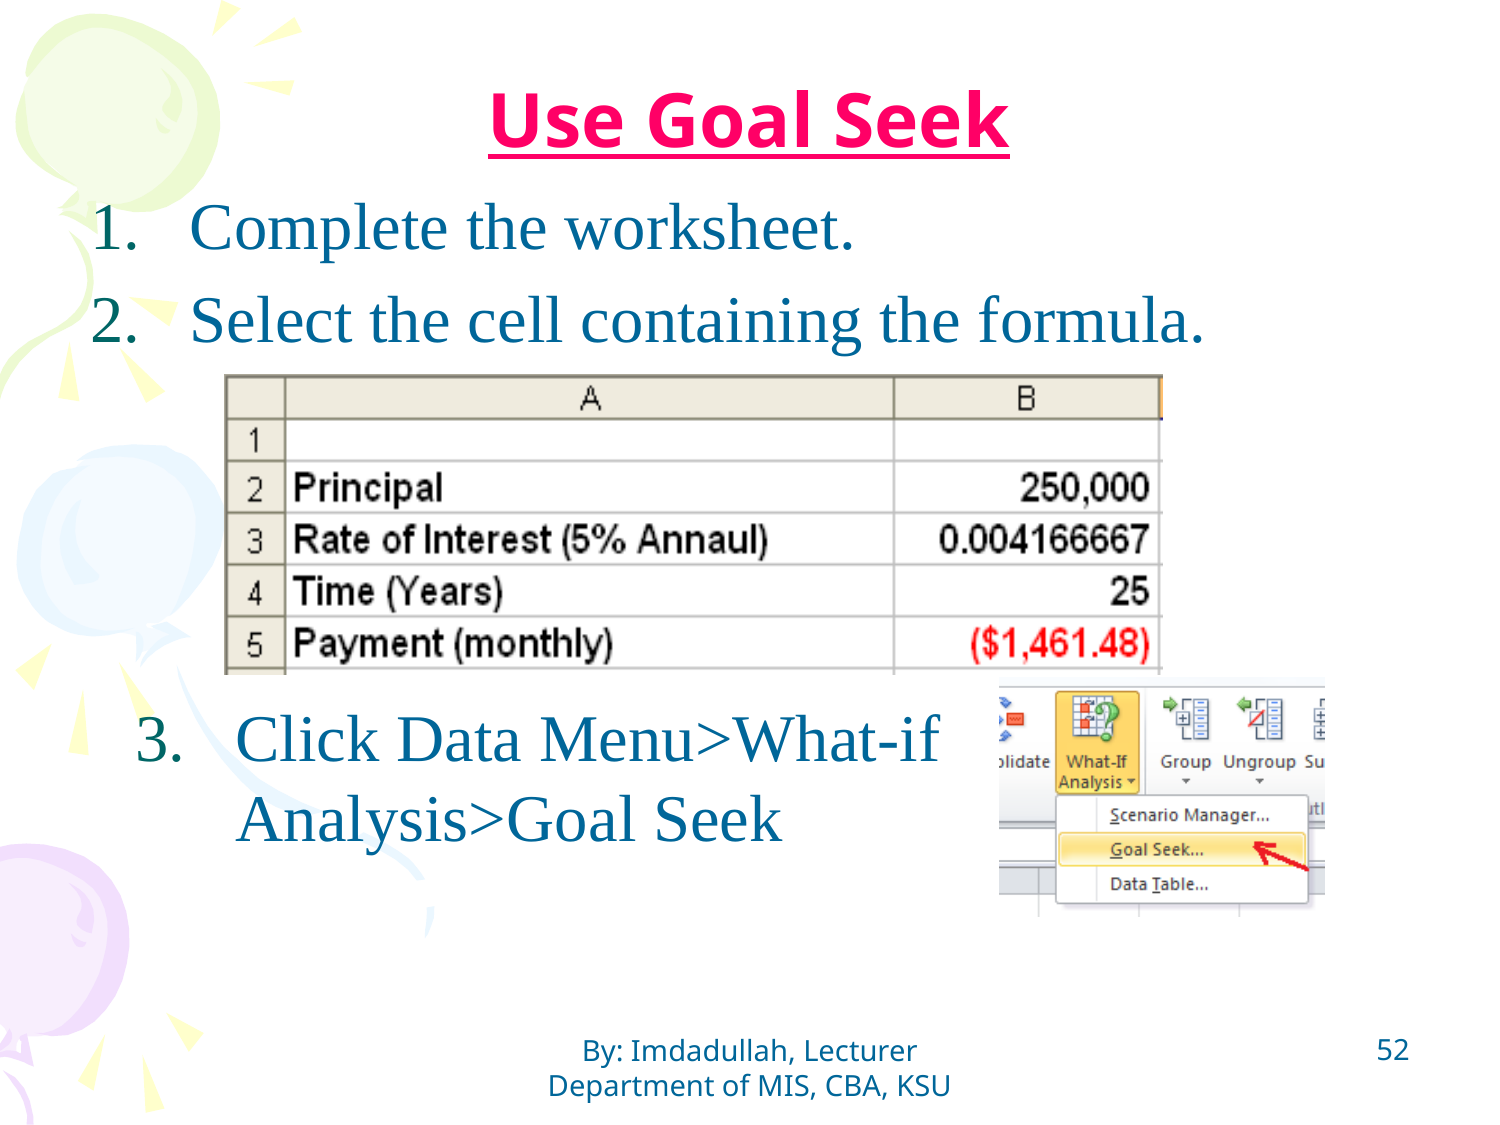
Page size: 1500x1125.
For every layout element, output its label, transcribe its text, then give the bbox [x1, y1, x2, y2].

title Use Goal Seek [51, 58, 1446, 172]
slide_number 52 [1074, 1023, 1426, 1100]
text_box Click Data Menu>What-if Analysis>Goal Seek [120, 687, 963, 863]
list Complete the worksheet. Select the cell containing the formula. [74, 174, 1426, 907]
footer By: Imdadullah, Lecturer Department of MIS, CBA, KSU [512, 1024, 988, 1101]
picture [999, 677, 1325, 918]
picture [224, 374, 1163, 675]
